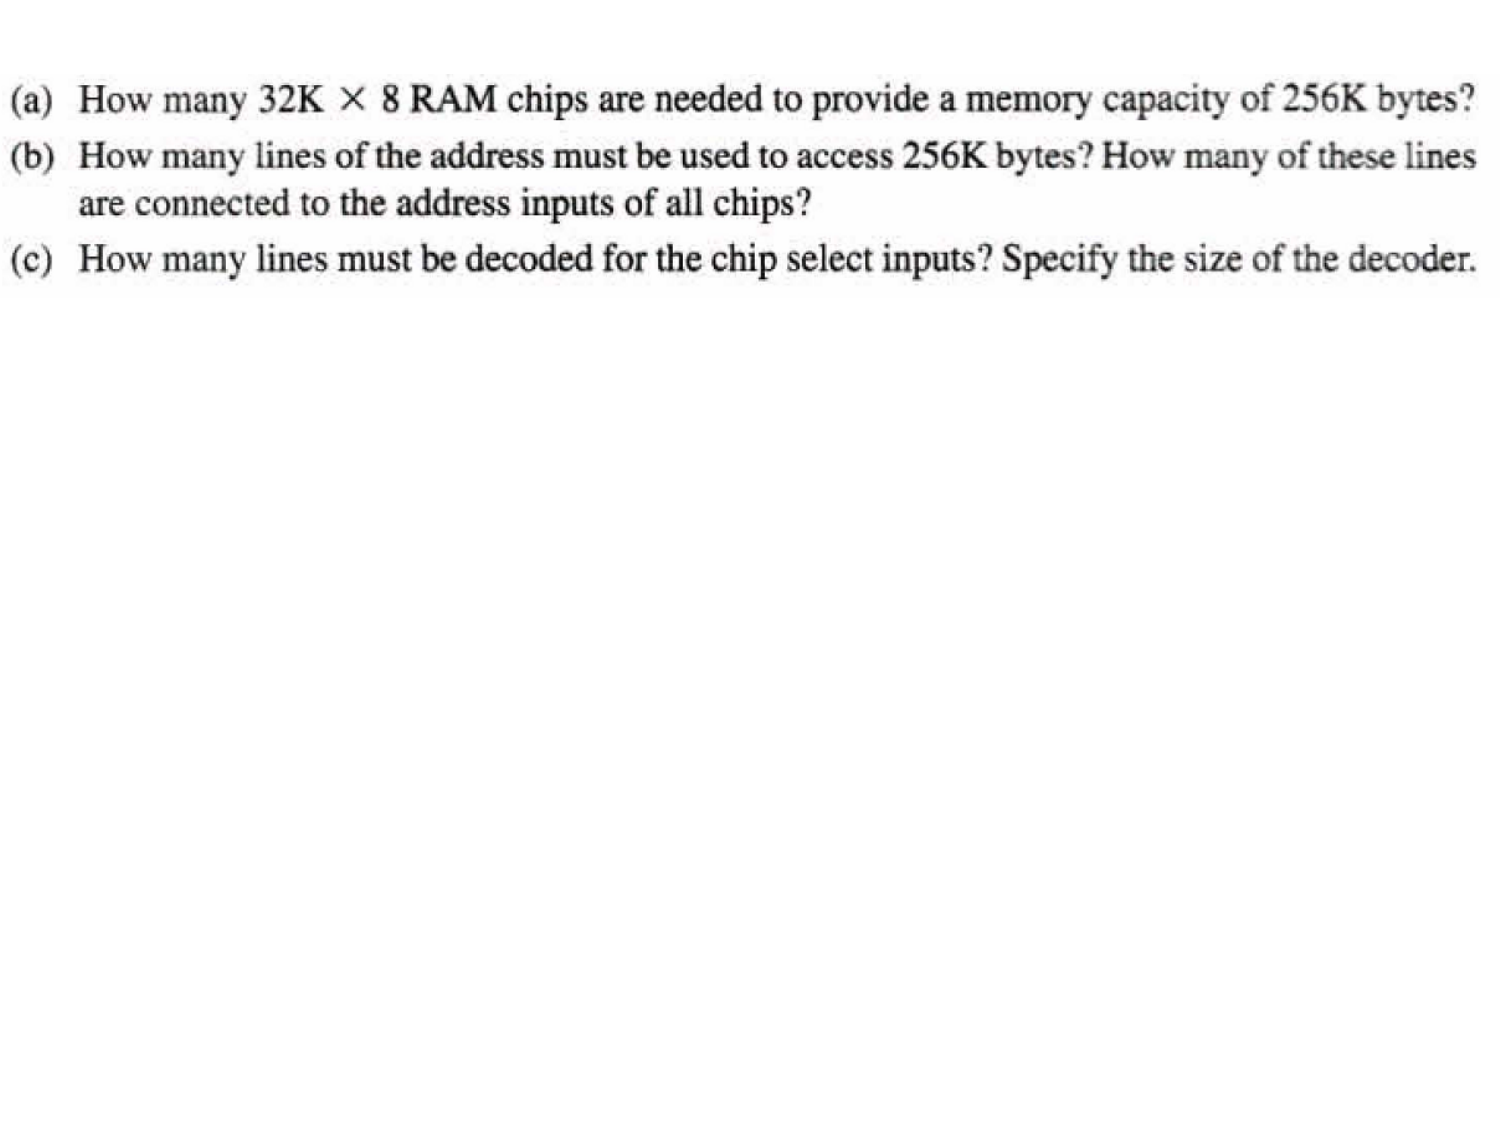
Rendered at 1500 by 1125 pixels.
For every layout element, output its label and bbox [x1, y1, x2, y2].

picture [0, 74, 1500, 298]
